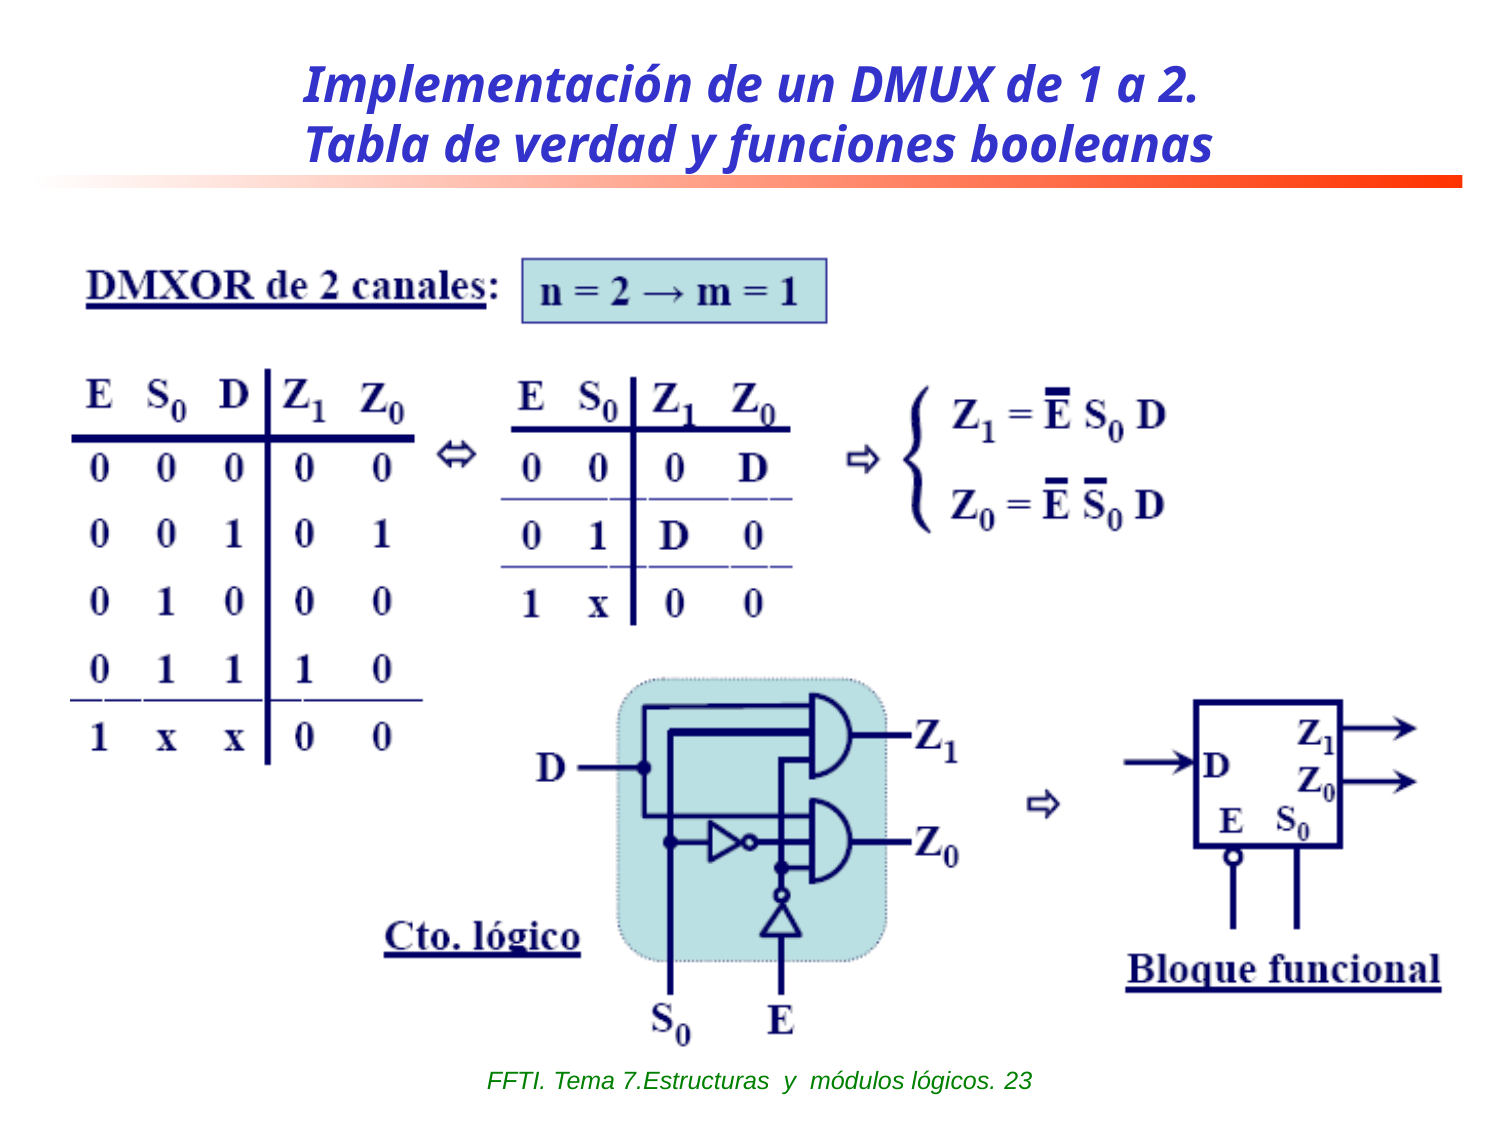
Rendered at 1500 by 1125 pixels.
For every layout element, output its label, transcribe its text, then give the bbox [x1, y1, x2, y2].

title Implementación de un DMUX de 1 a 2. Tabla de verdad y funciones booleanas [68, 49, 1451, 176]
picture [68, 238, 1473, 1058]
footer FFTI. Tema 7.Estructuras y módulos lógicos. 23 [68, 1065, 1451, 1103]
